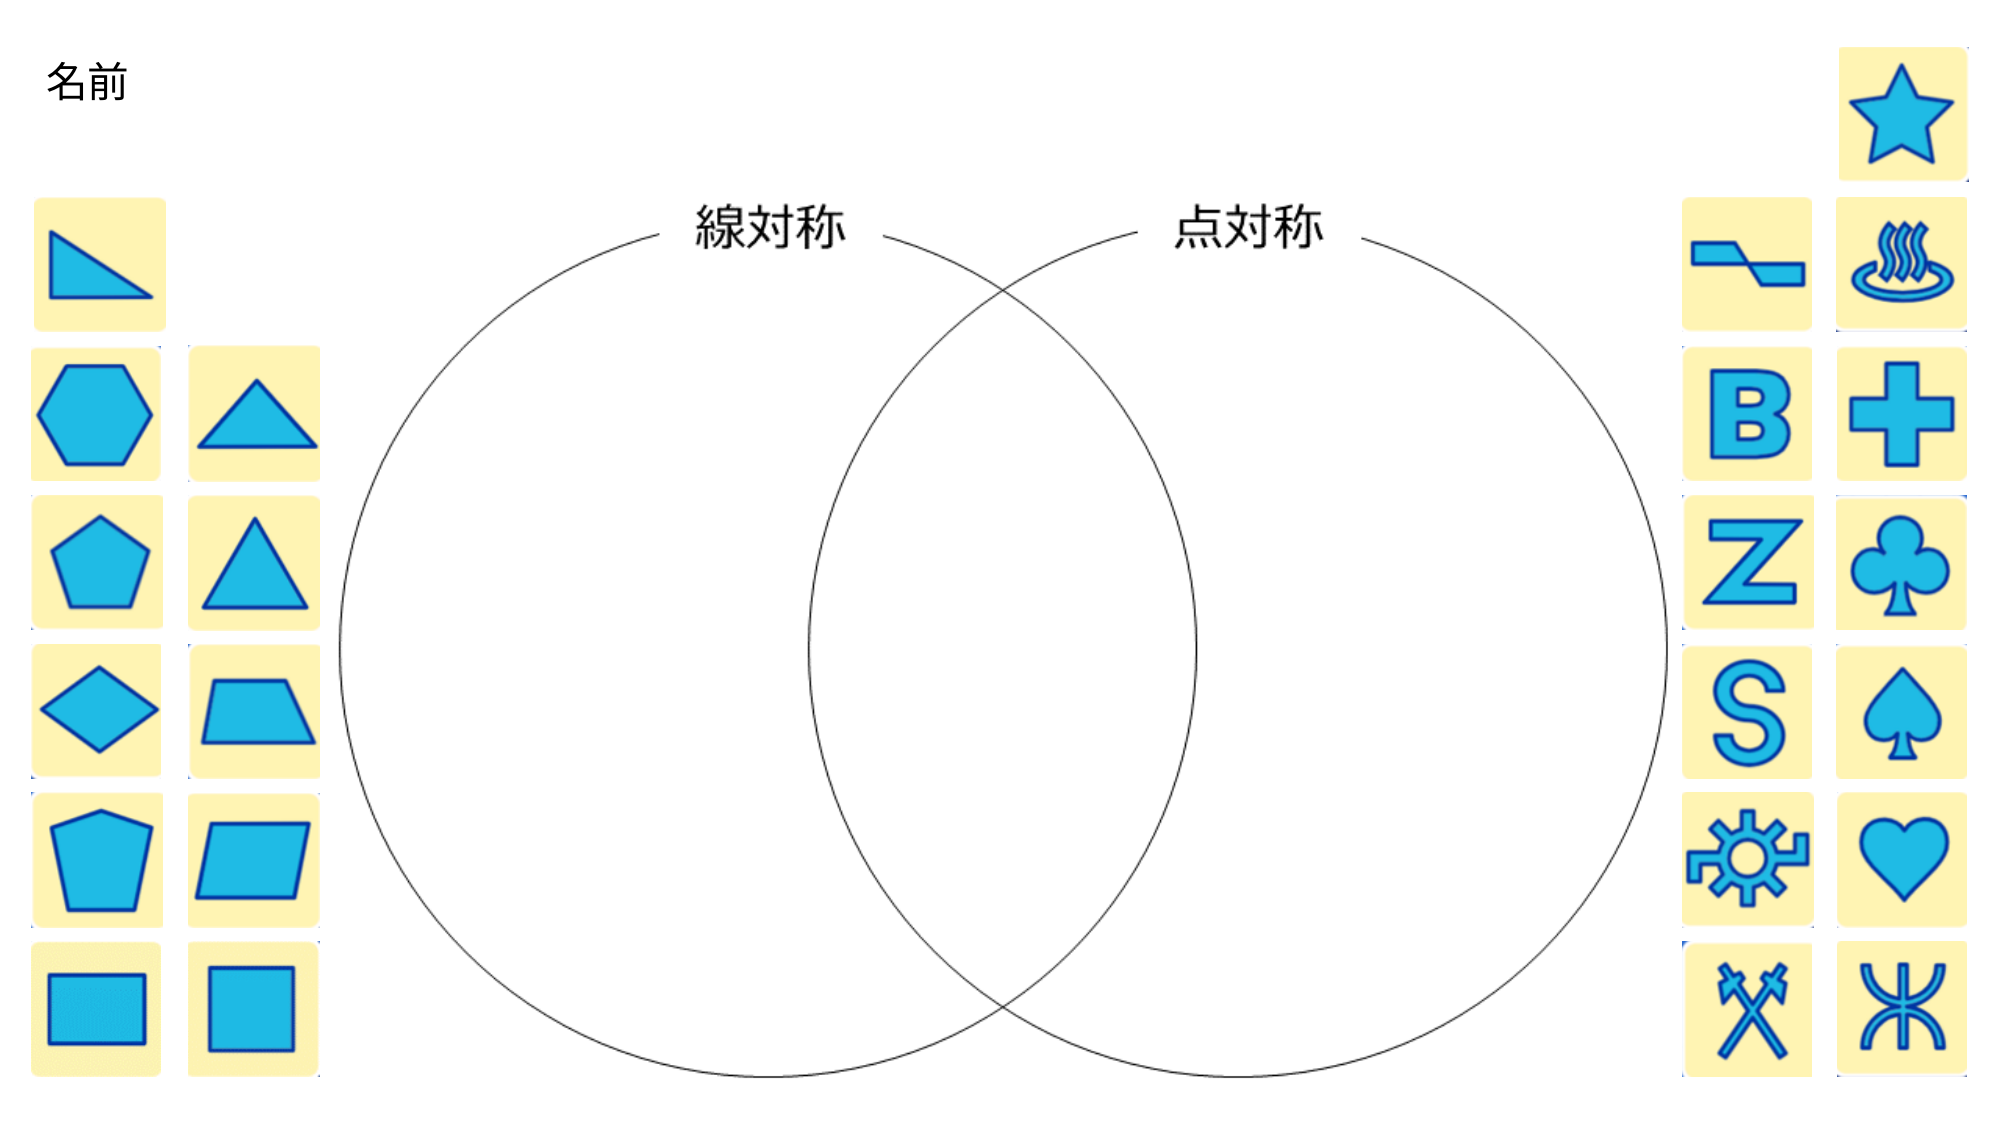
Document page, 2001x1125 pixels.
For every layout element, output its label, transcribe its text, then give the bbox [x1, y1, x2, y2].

text_box 名前 [31, 48, 735, 114]
picture [0, 0, 2001, 1125]
